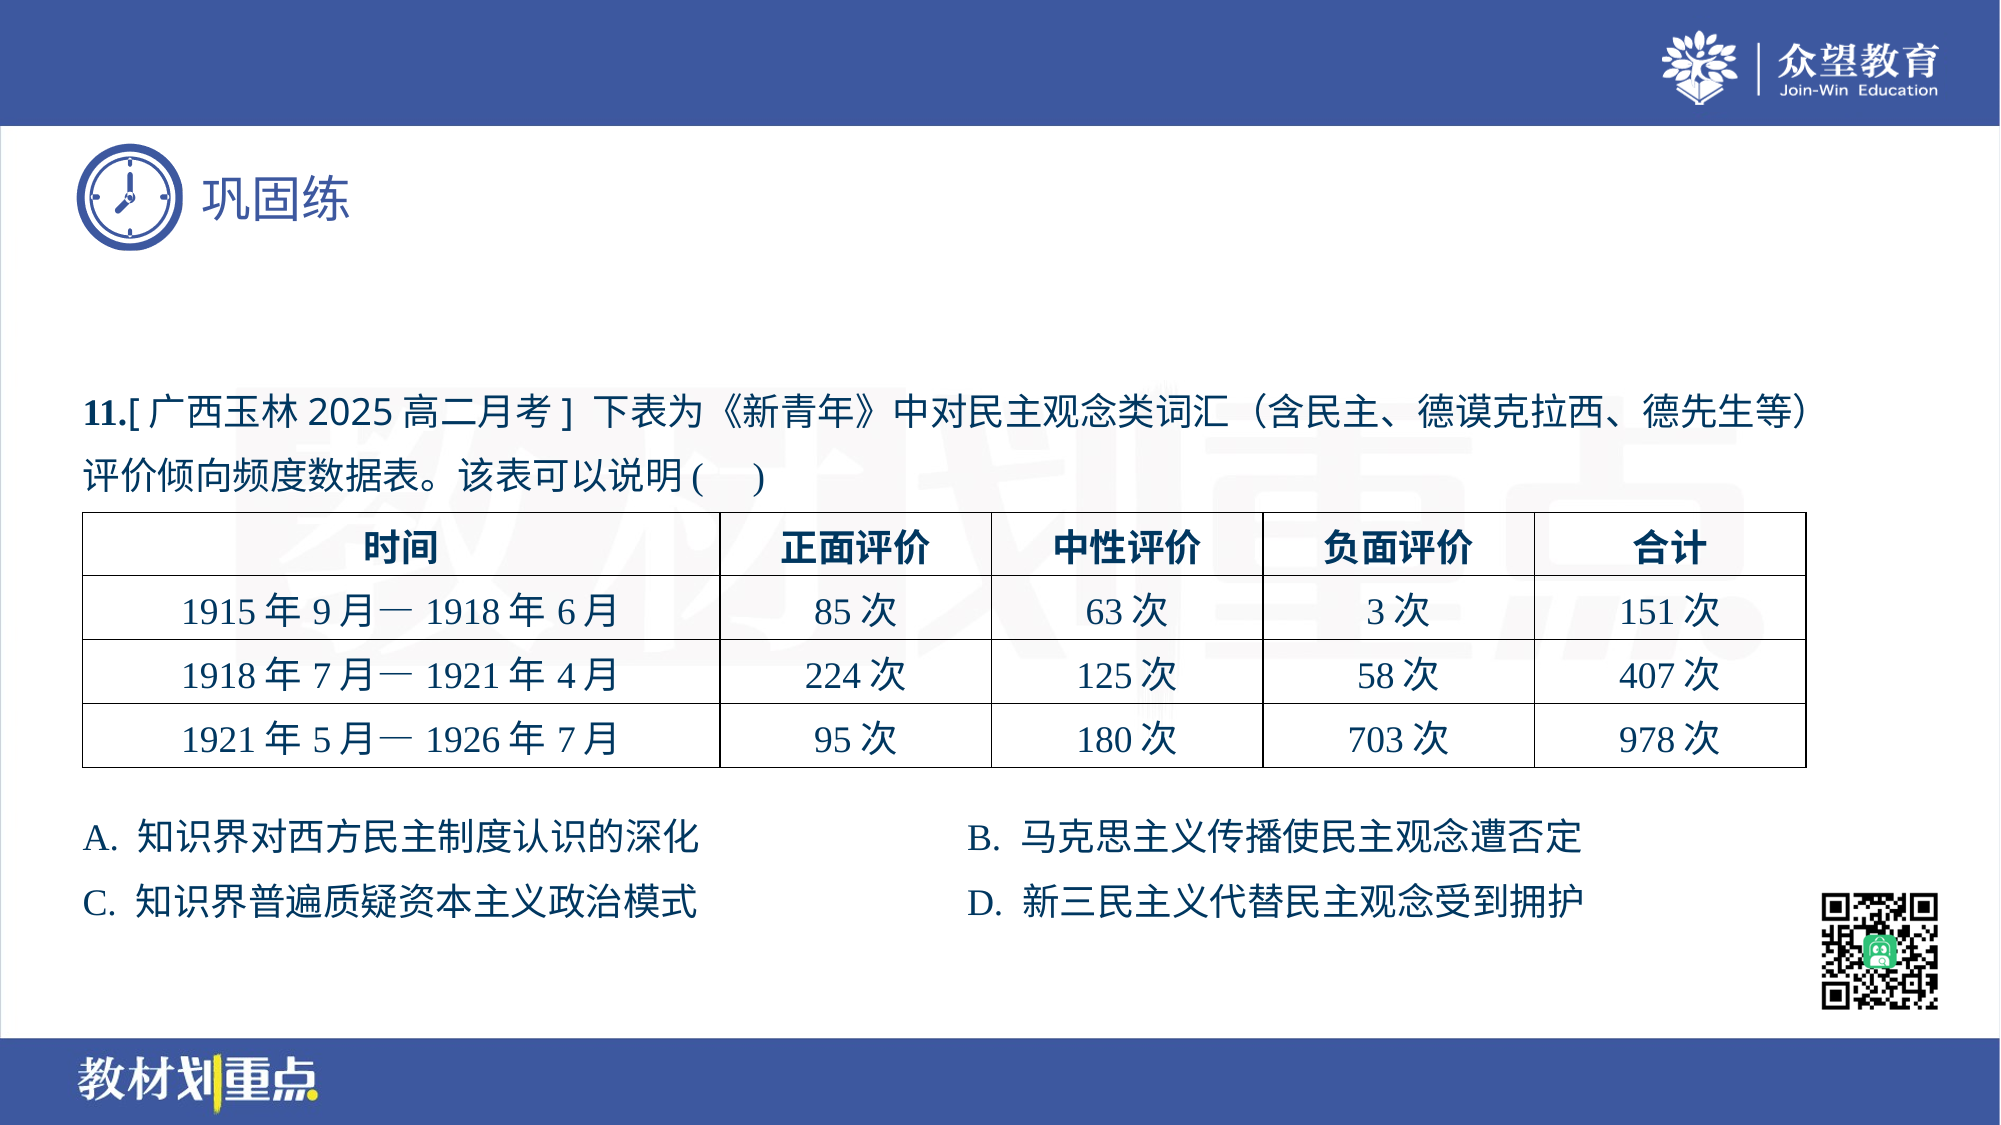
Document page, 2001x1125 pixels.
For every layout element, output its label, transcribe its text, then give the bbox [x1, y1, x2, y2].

table_cell 407次 [1535, 640, 1805, 703]
table_cell 85次 [721, 576, 991, 639]
table_header 中性评价 [992, 513, 1262, 575]
table_header 时间 [83, 513, 719, 575]
table_header 负面评价 [1264, 513, 1534, 575]
table_cell 63次 [992, 576, 1262, 639]
table_cell 224次 [721, 640, 991, 703]
table_cell 1918年7月—1921年4月 [83, 640, 719, 703]
table_cell 151次 [1535, 576, 1805, 639]
table_cell 1915年9月—1918年6月 [83, 576, 719, 639]
table_cell 58次 [1264, 640, 1534, 703]
picture [0, 0, 2000, 1125]
table_cell 3次 [1264, 576, 1534, 639]
table_cell 125次 [992, 640, 1262, 703]
table_header 正面评价 [721, 513, 991, 575]
table_cell 978次 [1535, 704, 1805, 767]
table_cell 180次 [992, 704, 1262, 767]
table_header 合计 [1535, 513, 1805, 575]
text_box A. 知识界对西方民主制度认识的深化 B. 马克思主义传播使民主观念遭否定 C. 知识界普遍质疑资本主义政治模式 D. 新三民主义代替民主观念受到拥护 [82, 789, 1817, 916]
text_box 11.[广西玉林2025高二月考] 下表为《新青年》中对民主观念类词汇（含民主、德谟克拉西、德先生等） 评价倾向频度数据表。该表可以说明( ) [82, 364, 1817, 491]
table_cell 703次 [1264, 704, 1534, 767]
table_cell 1921年5月—1926年7月 [83, 704, 719, 767]
table_cell 95次 [721, 704, 991, 767]
